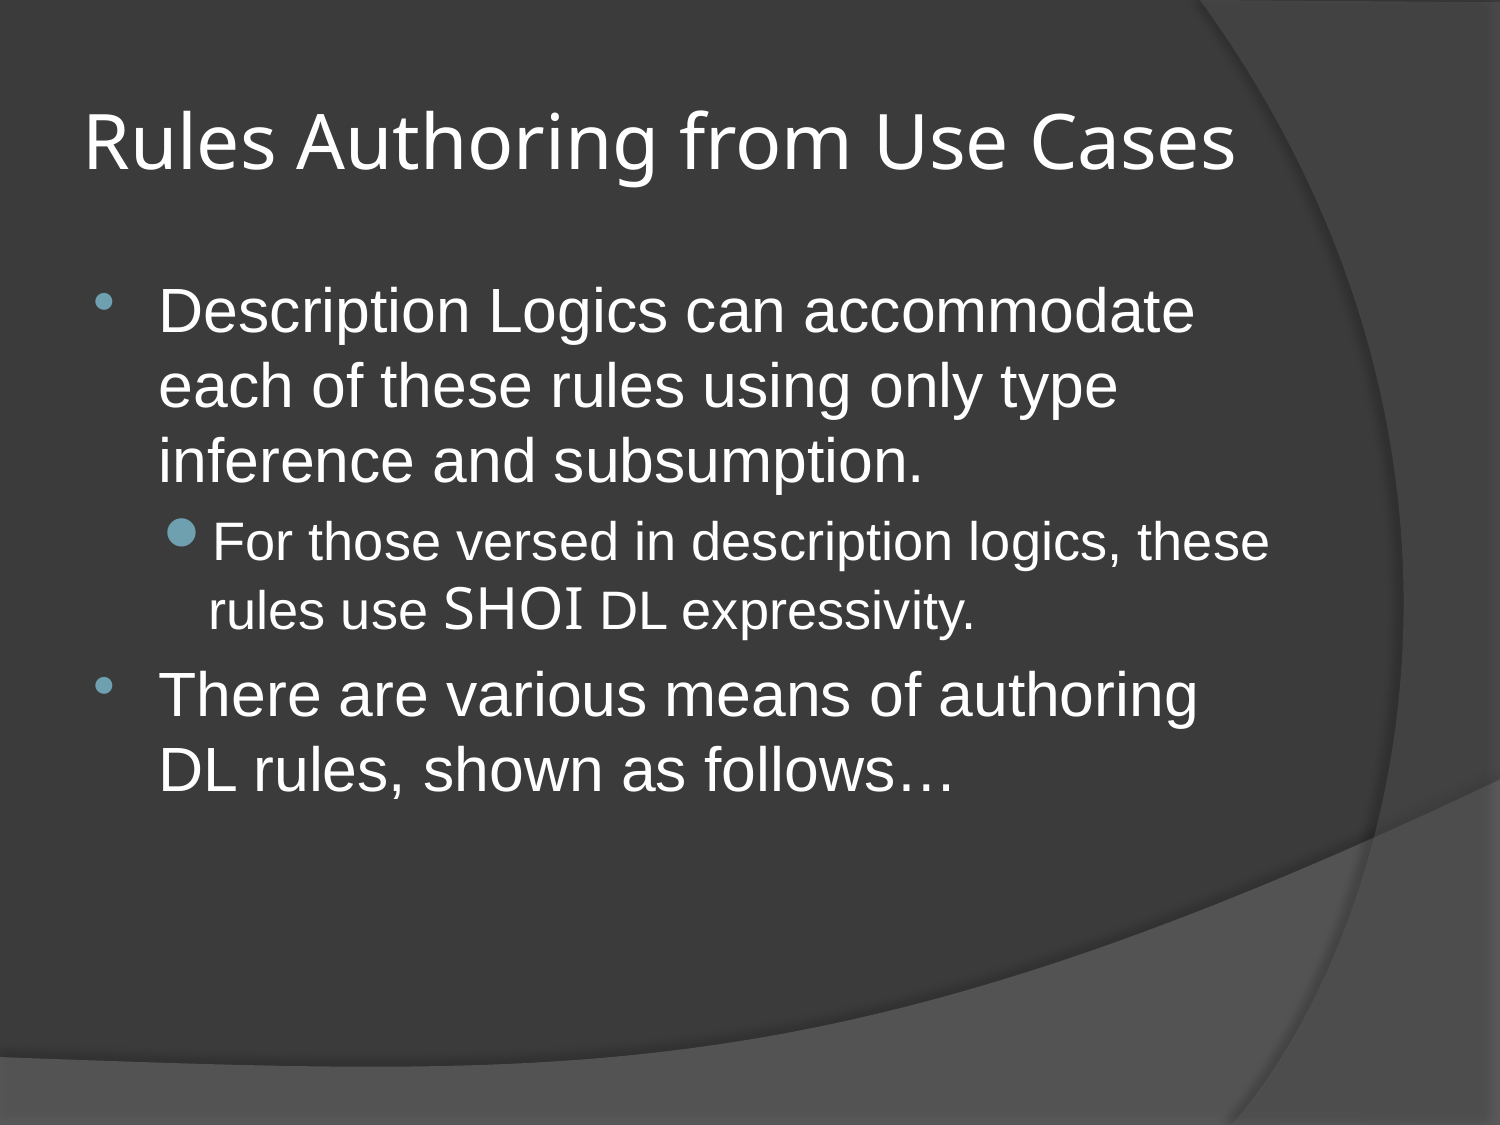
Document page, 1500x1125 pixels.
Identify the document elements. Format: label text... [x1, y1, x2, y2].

title Rules Authoring from Use Cases [75, 45, 1300, 233]
list Description Logics can accommodate each of these rules using only type inference and subsumption. For those versed in description logics, these rules use SHOI DL expressivity. There are various means of authoring DL rules, shown as follows… [75, 262, 1300, 1005]
